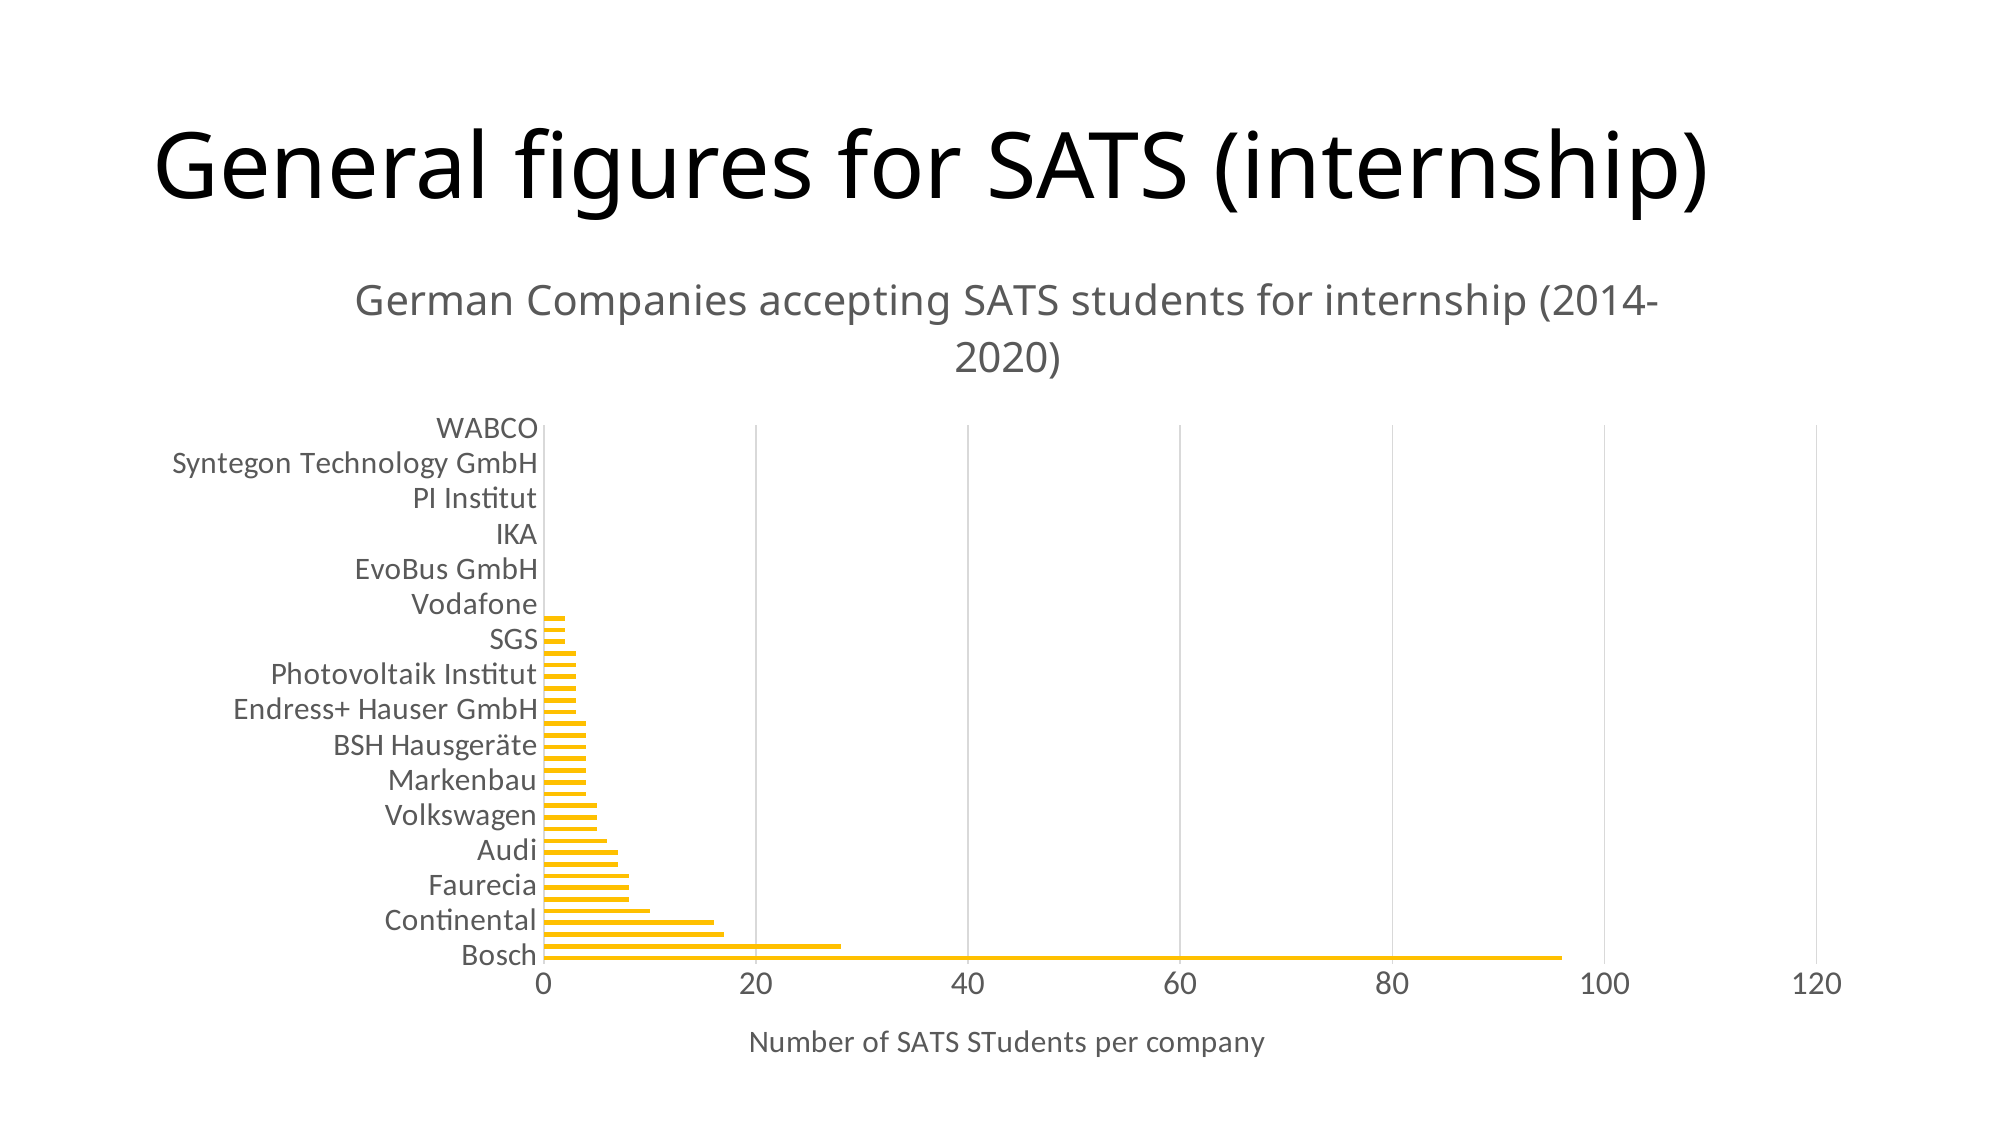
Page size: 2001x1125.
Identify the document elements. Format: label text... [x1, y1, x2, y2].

title General figures for SATS (internship) [137, 59, 1863, 231]
chart [137, 231, 1878, 1095]
